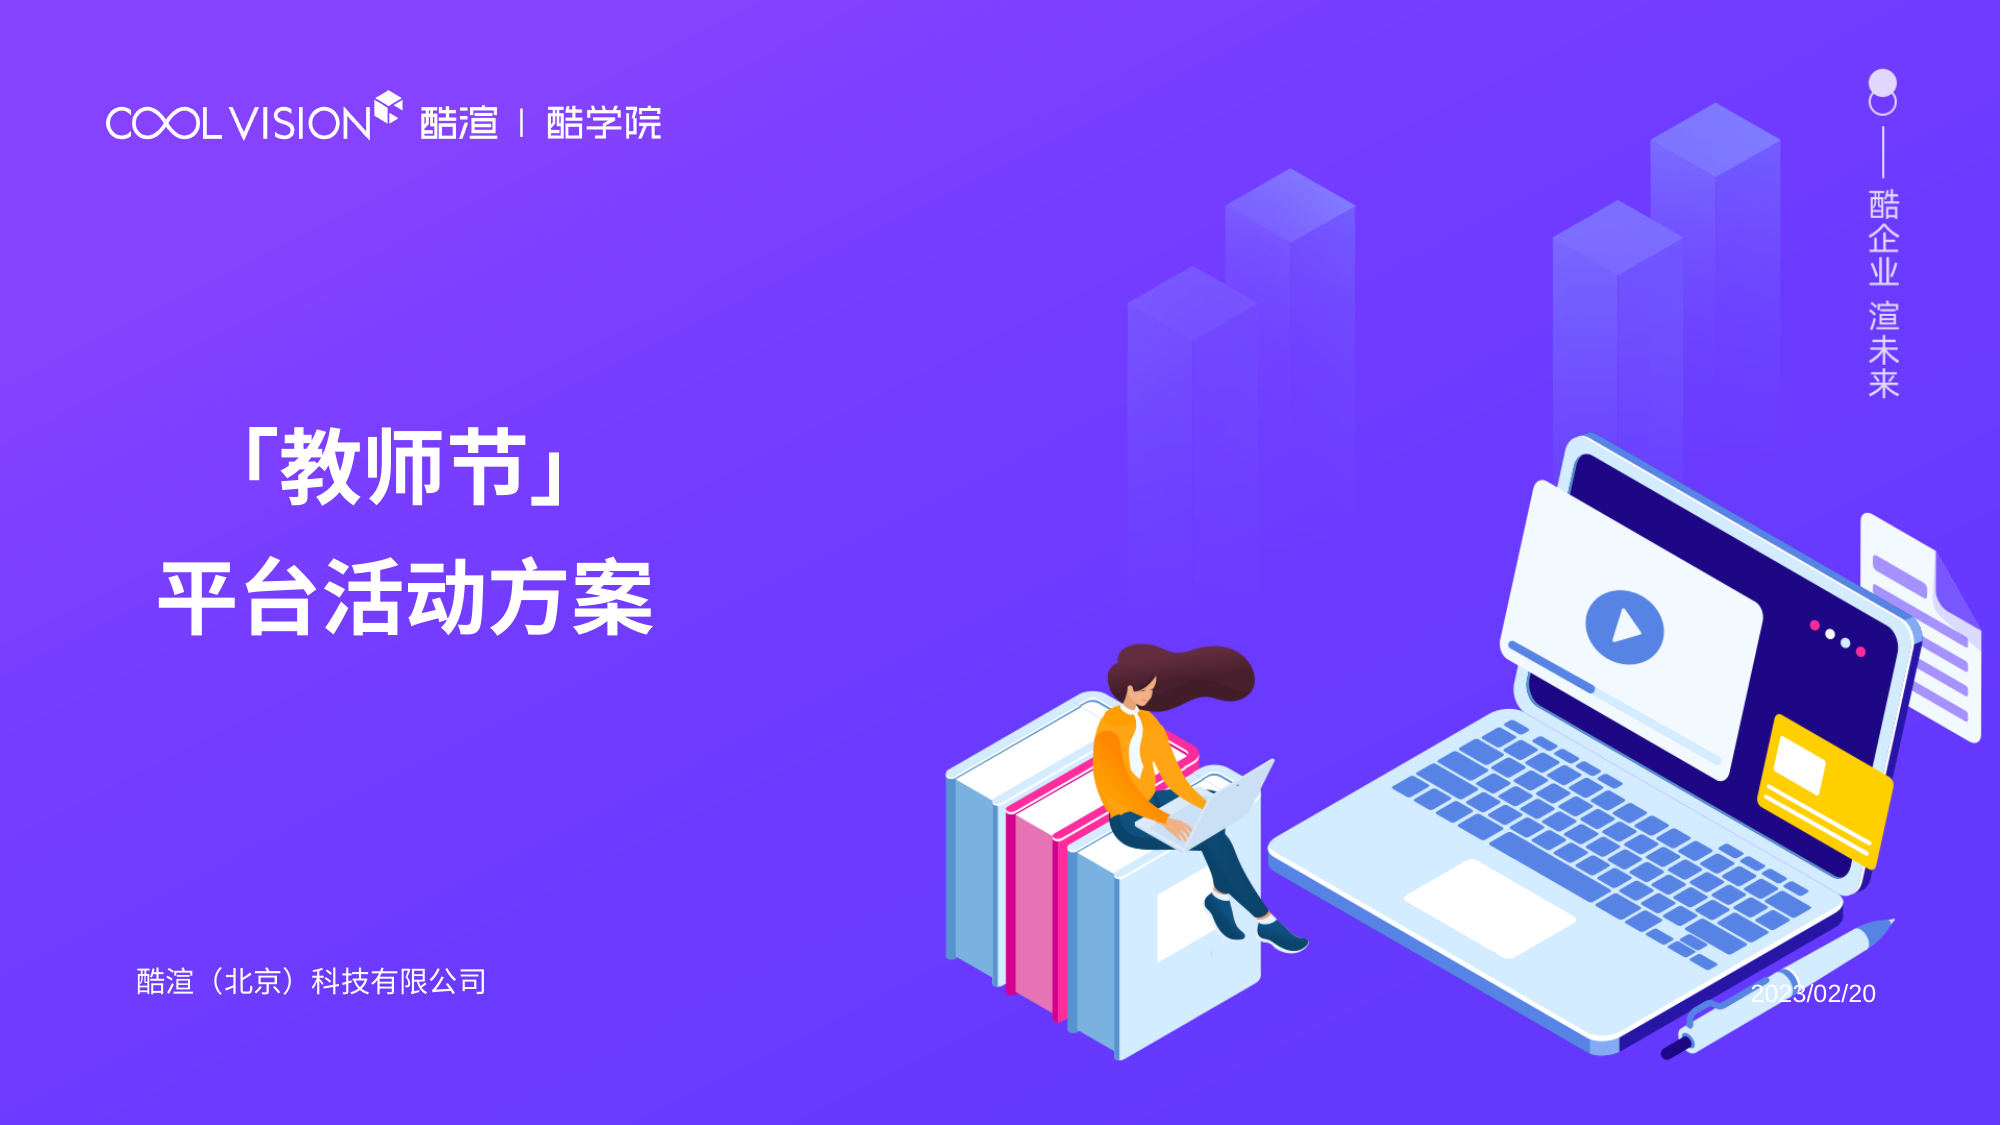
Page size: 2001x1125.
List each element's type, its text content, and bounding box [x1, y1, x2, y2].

picture [0, 0, 2000, 1125]
list 2023/02/20 [1325, 969, 1892, 1019]
title 「教师节」 平台活动方案 [106, 366, 704, 653]
text_box 酷渲（北京）科技有限公司 [121, 955, 503, 1006]
